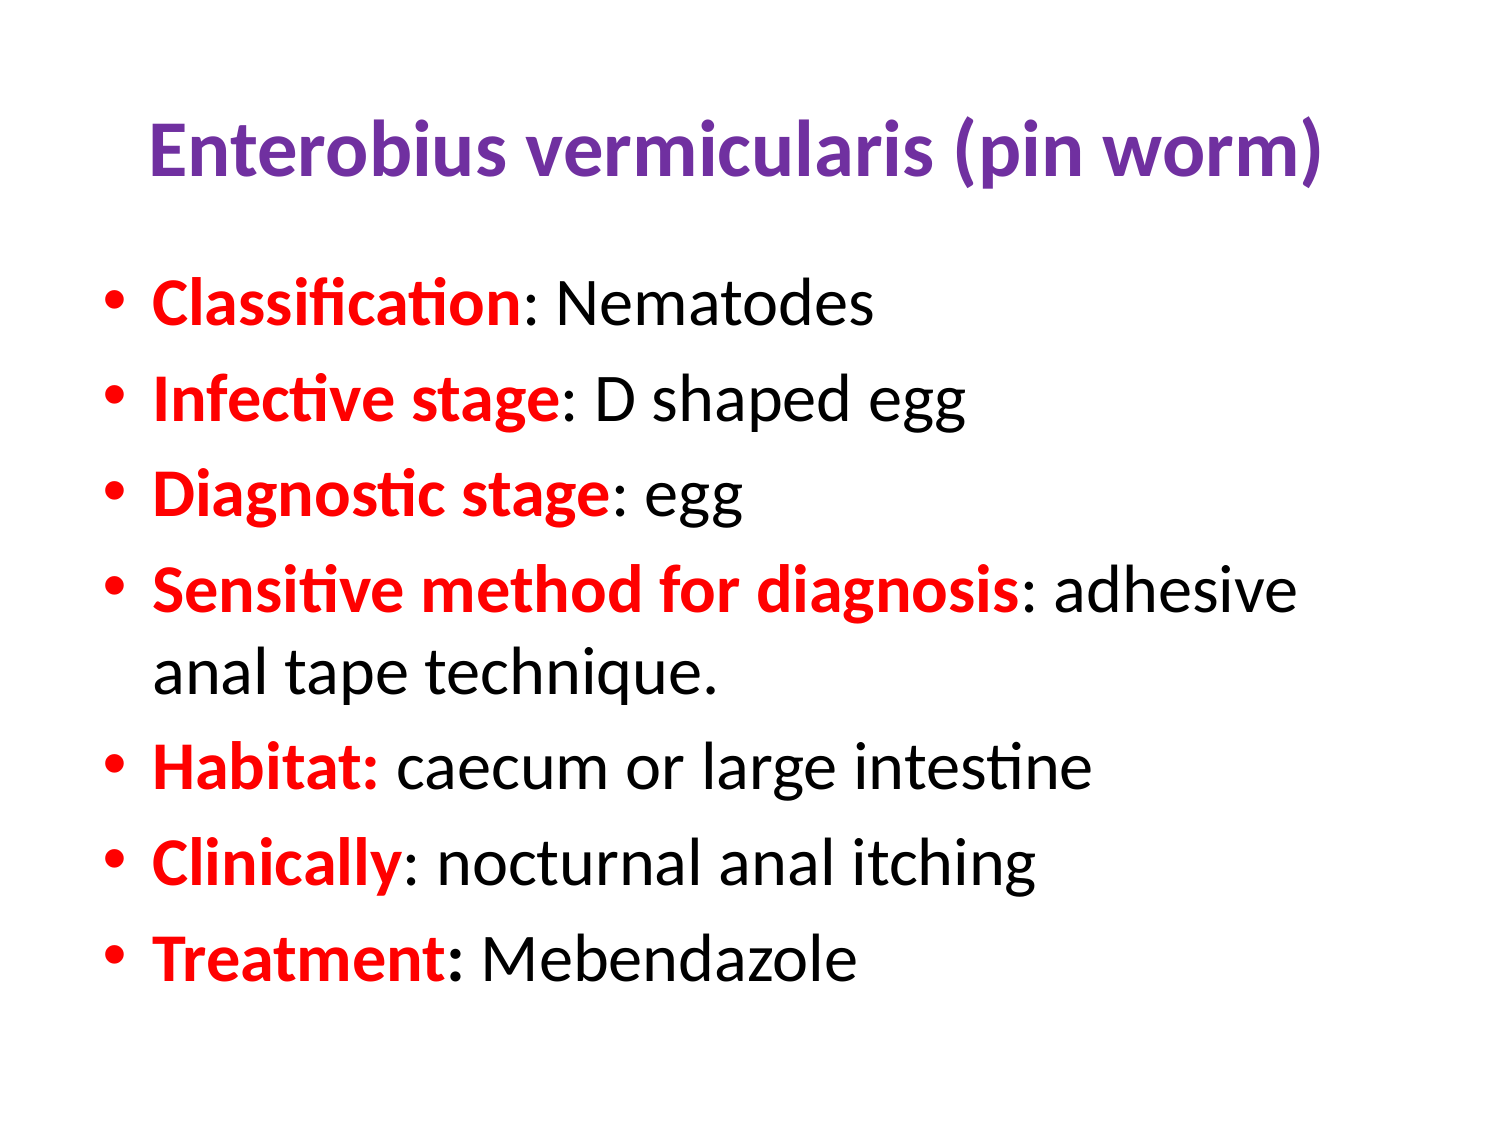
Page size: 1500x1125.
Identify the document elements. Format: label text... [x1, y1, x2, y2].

title Enterobius vermicularis (pin worm) [62, 50, 1413, 238]
list Classification: Nematodes Infective stage: D shaped egg Diagnostic stage: egg Sensitive method for diagnosis: adhesive anal tape technique. Habitat: caecum or large intestine Clinically: nocturnal anal itching Treatment: Mebendazole [87, 249, 1425, 1005]
